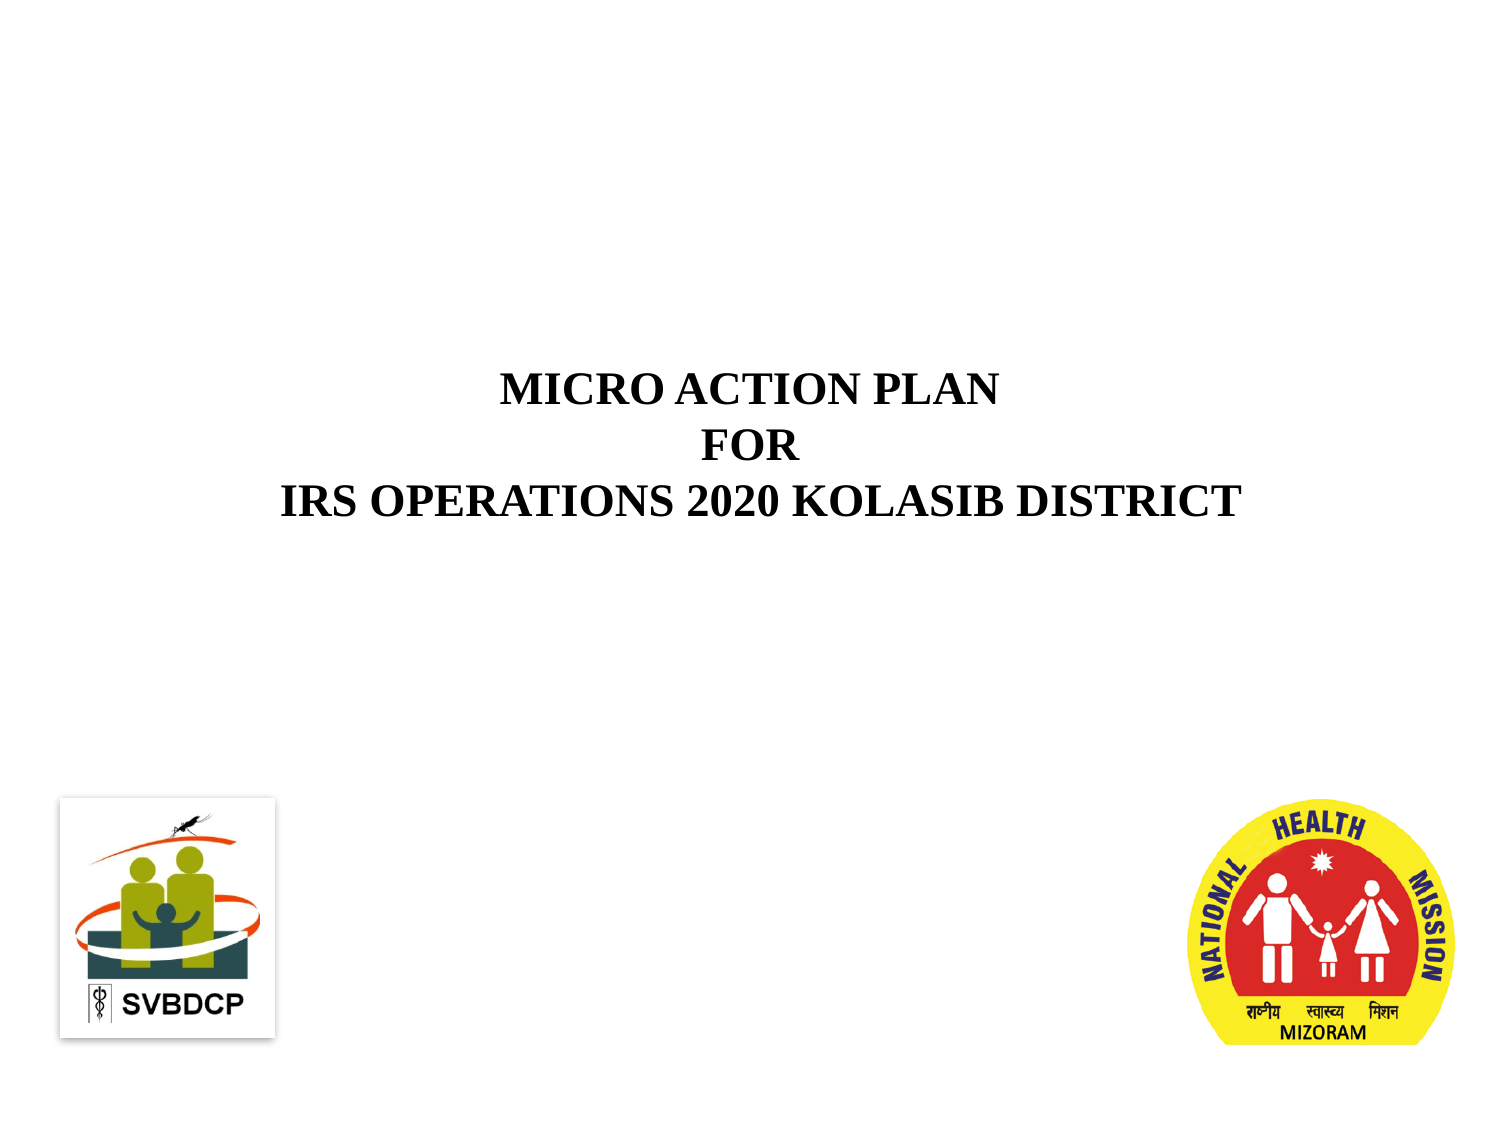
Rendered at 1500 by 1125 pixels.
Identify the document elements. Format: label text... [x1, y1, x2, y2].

picture [1187, 799, 1458, 1045]
title MICRO ACTION PLAN FOR IRS OPERATIONS 2020 KOLASIB DISTRICT [112, 349, 1388, 591]
picture [74, 812, 261, 1024]
